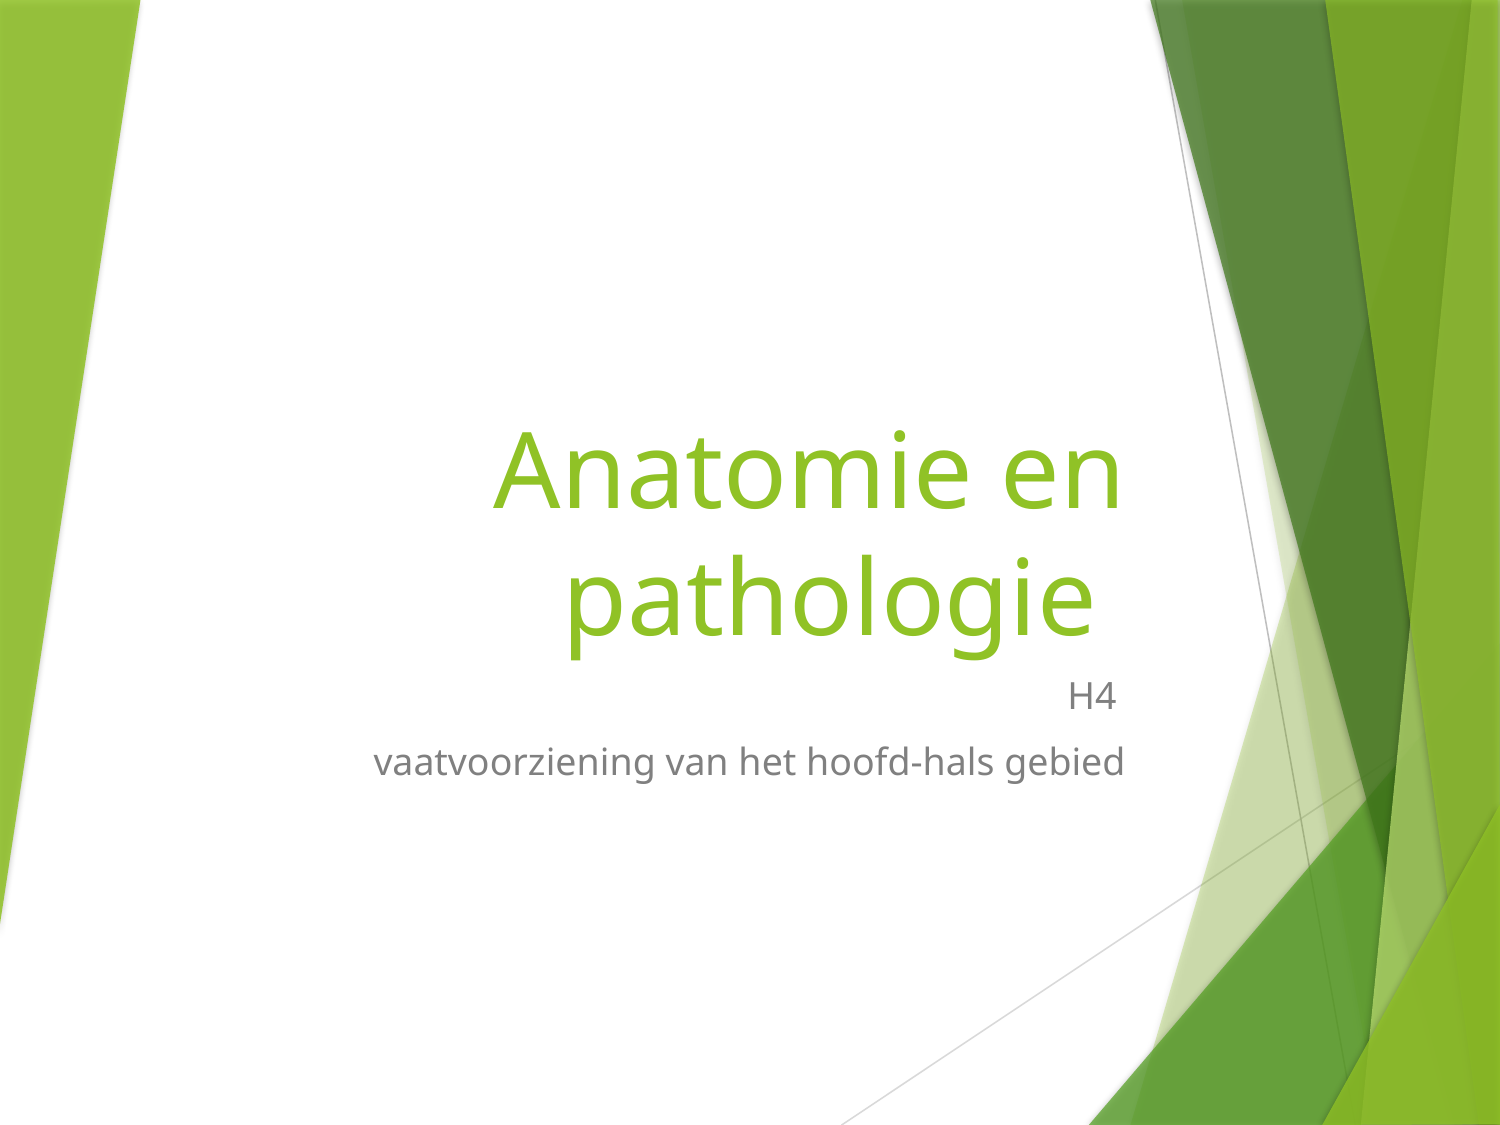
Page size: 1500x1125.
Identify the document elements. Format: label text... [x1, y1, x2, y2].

title Anatomie en pathologie [185, 394, 1142, 664]
subtitle H4 vaatvoorziening van het hoofd-hals gebied [185, 664, 1142, 845]
